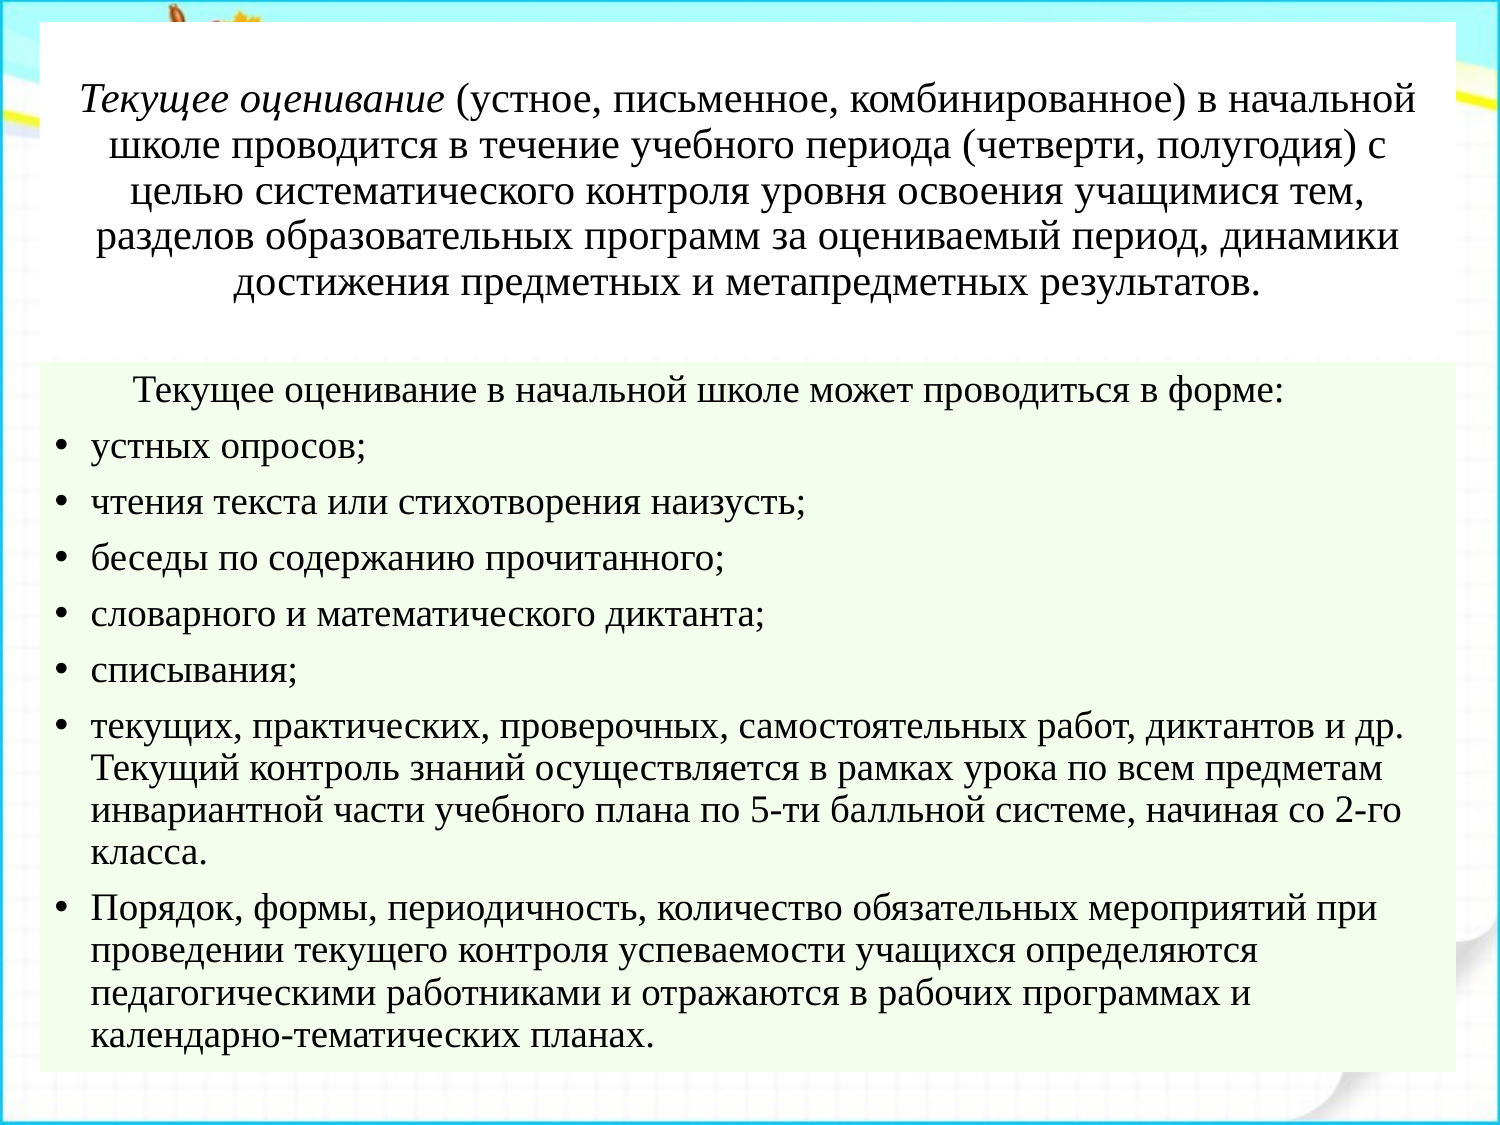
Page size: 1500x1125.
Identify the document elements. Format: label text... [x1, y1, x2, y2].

title Текущее оценивание (устное, письменное, комбинированное) в начальной школе проводится в течение учебного периода (четверти, полугодия) с целью систематического контроля уровня освоения учащимися тем, разделов образовательных программ за оцениваемый период, динамики достижения предметных и метапредметных результатов. [39, 22, 1456, 356]
list Текущее оценивание в начальной школе может проводиться в форме: устных опросов; чтения текста или стихотворения наизусть; беседы по содержанию прочитанного; словарного и математического диктанта; списывания; текущих, практических, проверочных, самостоятельных работ, диктантов и др. Текущий контроль знаний осуществляется в рамках урока по всем предметам инвариантной части учебного плана по 5-ти балльной системе, начиная со 2-го класса. Порядок, формы, периодичность, количество обязательных мероприятий при проведении текущего контроля успеваемости учащихся определяются педагогическими работниками и отражаются в рабочих программах и календарно-тематических планах. [39, 361, 1456, 1073]
picture [0, 0, 1500, 1125]
